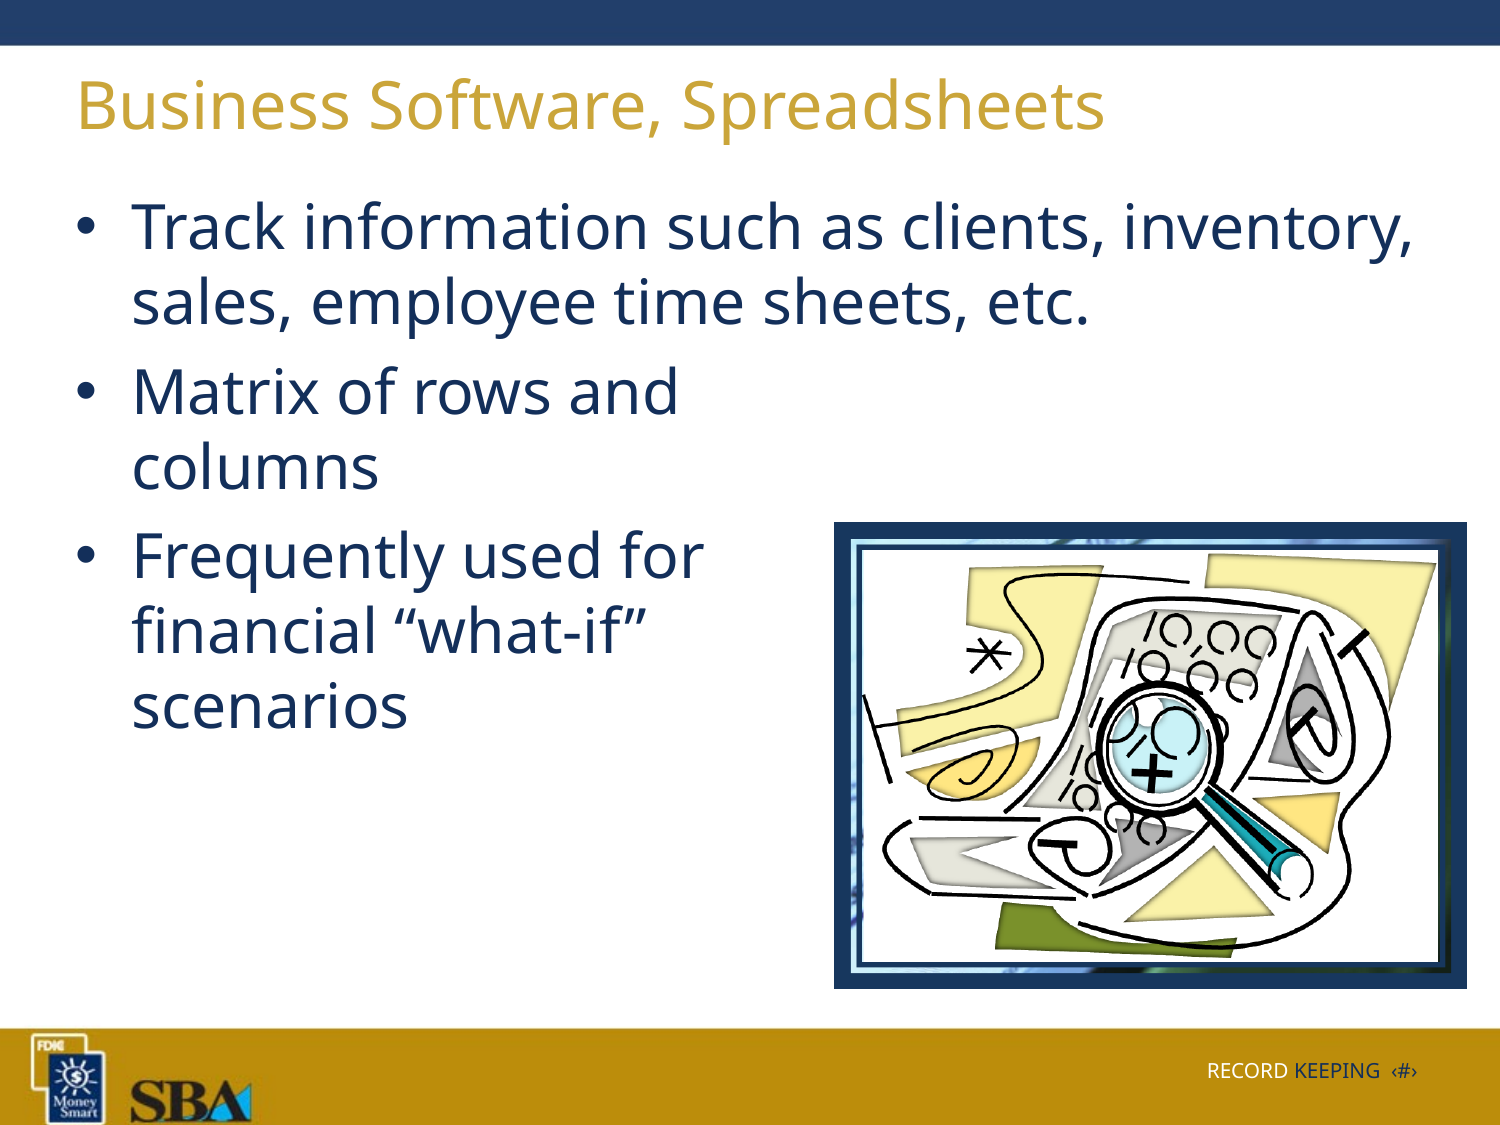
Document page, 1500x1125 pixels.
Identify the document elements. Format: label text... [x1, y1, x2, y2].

title Business Software, Spreadsheets [74, 61, 1426, 159]
list Track information such as clients, inventory, sales, employee time sheets, etc. Matrix of rows and columns Frequently used for financial “what-if” scenarios [74, 186, 1426, 966]
picture [0, 0, 1500, 1125]
